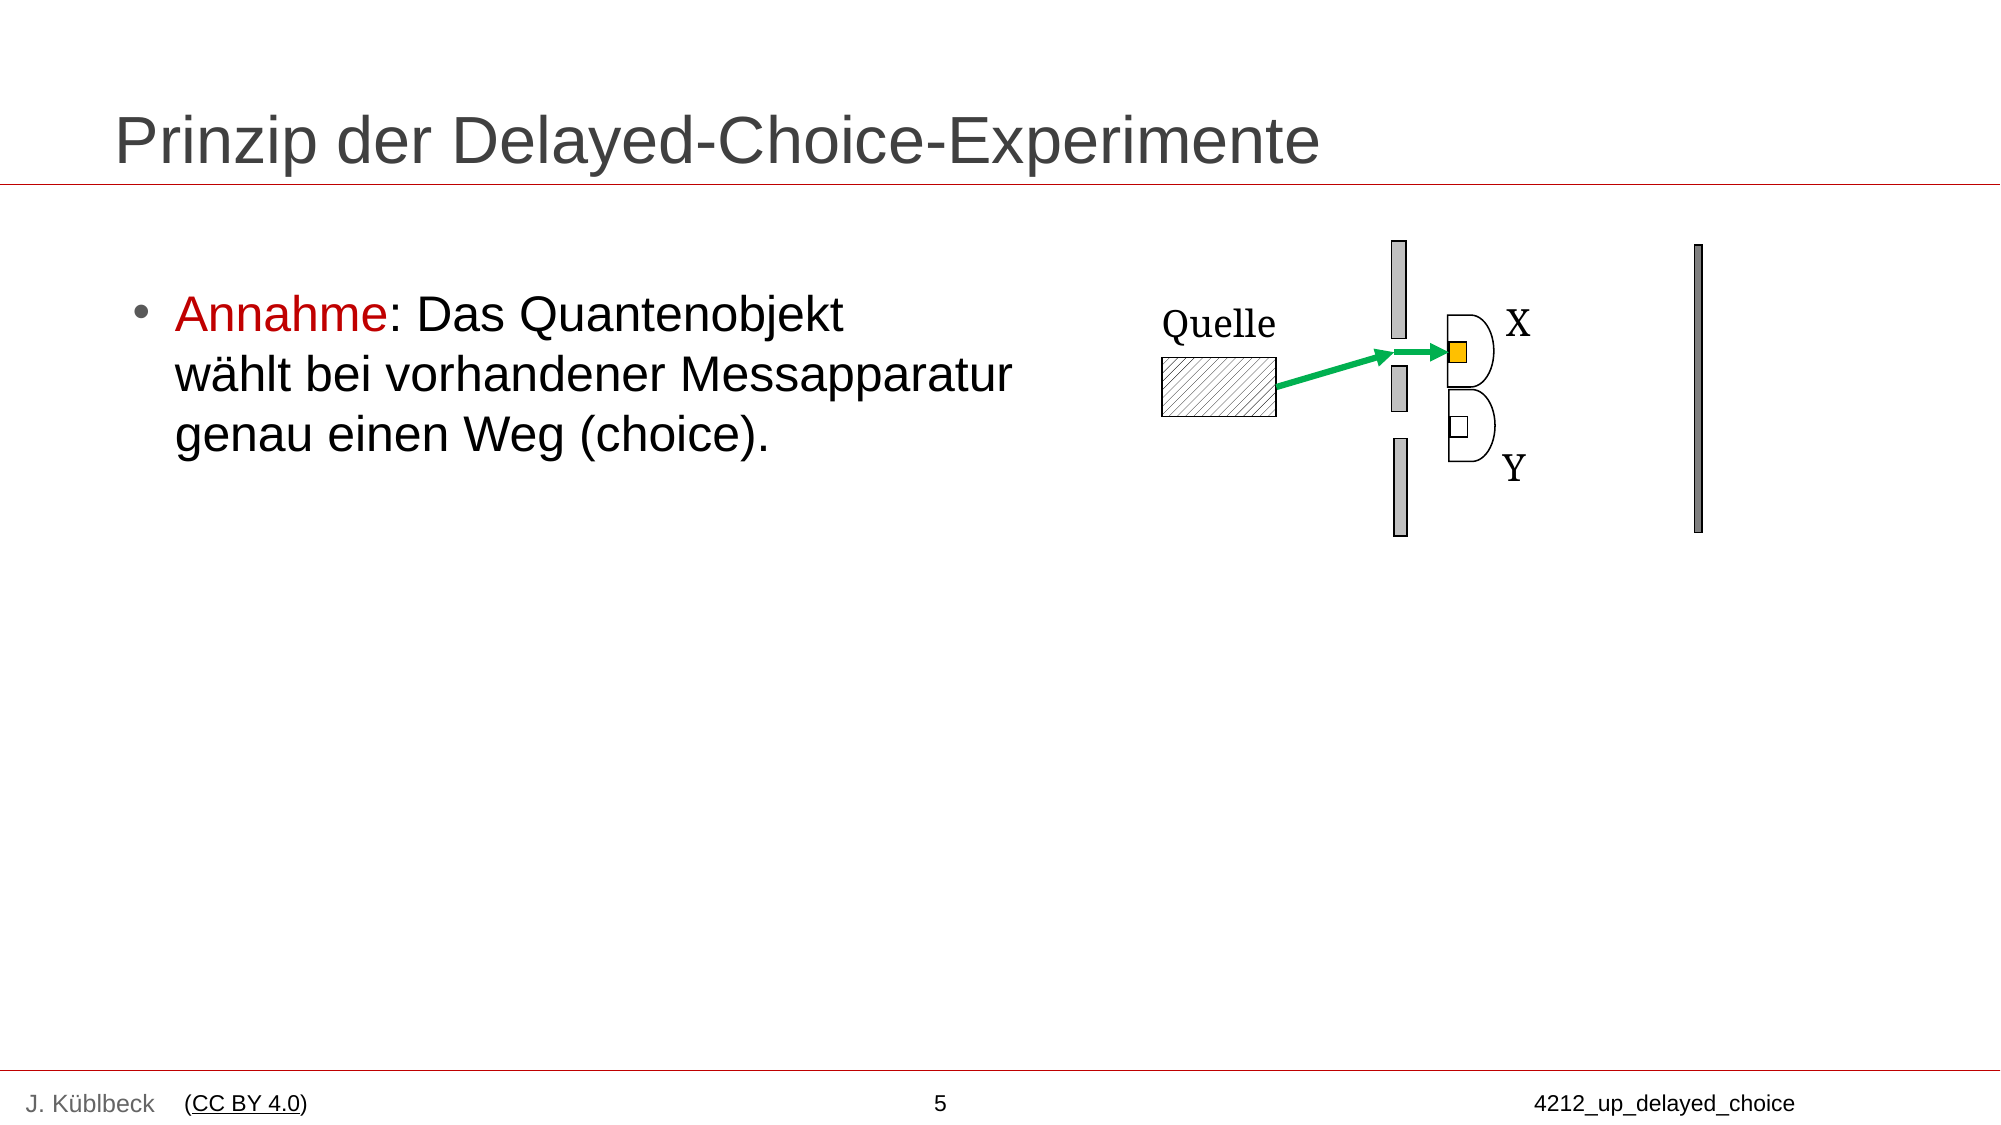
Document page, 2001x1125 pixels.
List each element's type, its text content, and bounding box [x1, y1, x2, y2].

title Prinzip der Delayed-Choice-Experimente [99, 90, 1900, 185]
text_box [1153, 240, 1703, 537]
list Annahme: Das Quantenobjekt wählt bei vorhandener Messapparatur genau einen Weg (choice). [99, 208, 1900, 1035]
